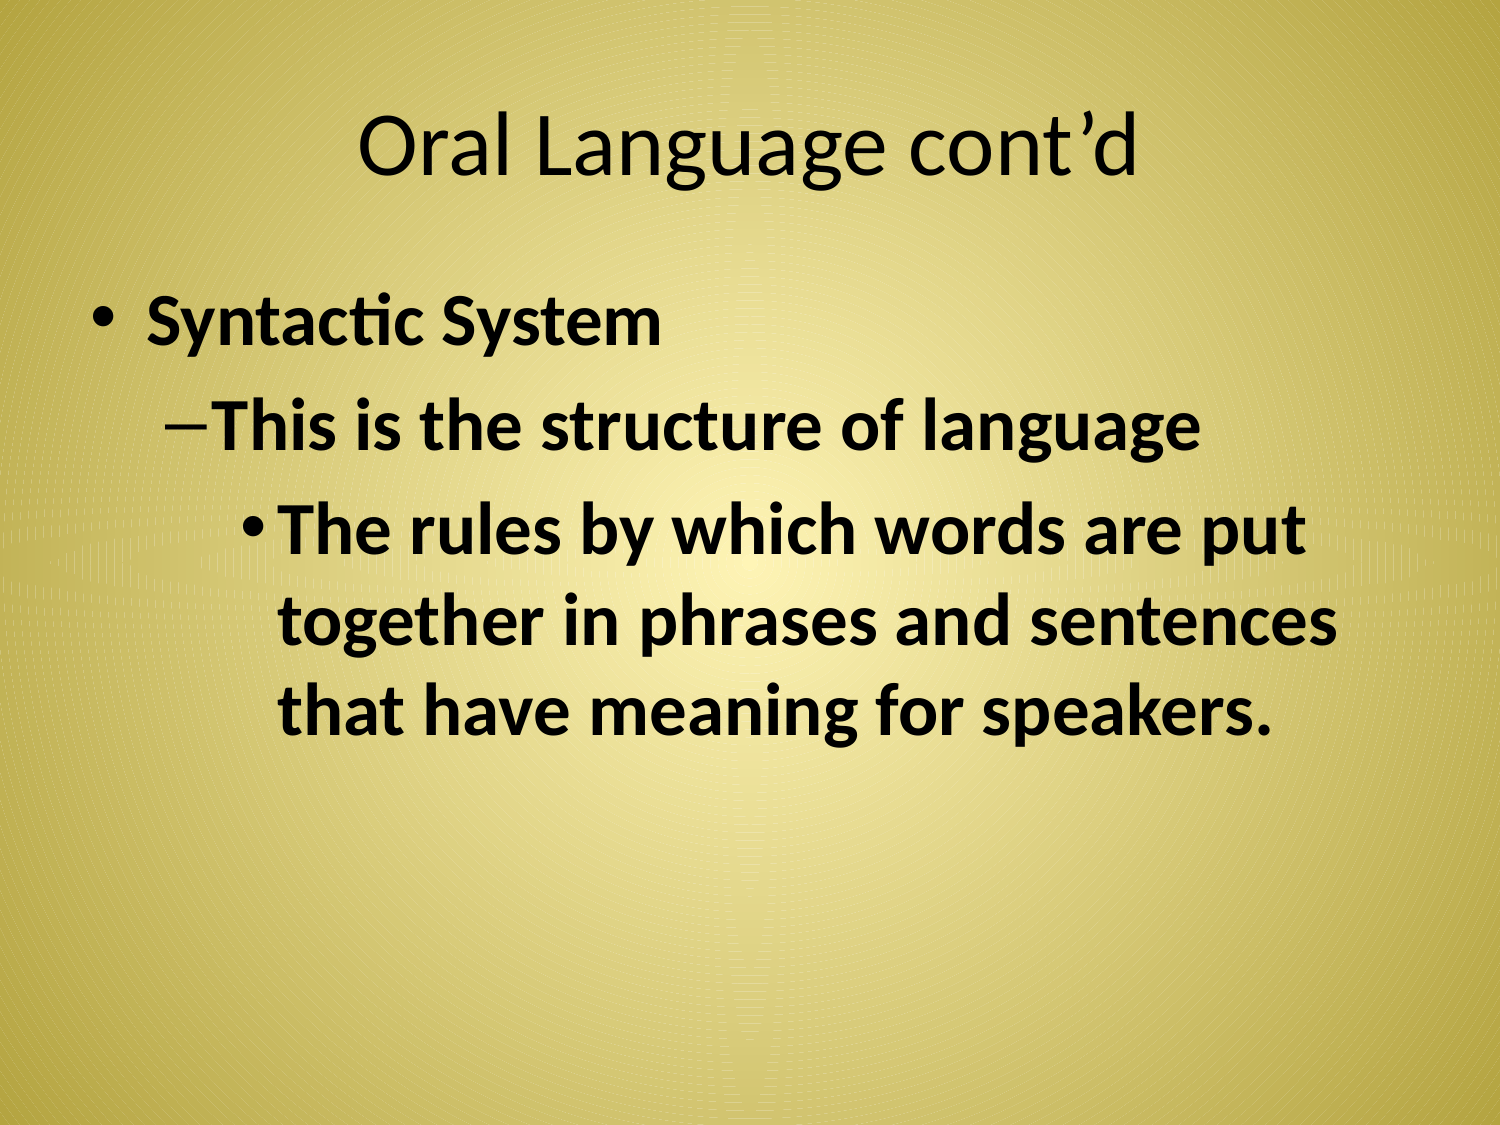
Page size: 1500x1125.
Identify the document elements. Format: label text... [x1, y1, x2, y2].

title Oral Language cont’d [75, 45, 1425, 233]
list Syntactic System This is the structure of language The rules by which words are put together in phrases and sentences that have meaning for speakers. [75, 262, 1425, 1005]
